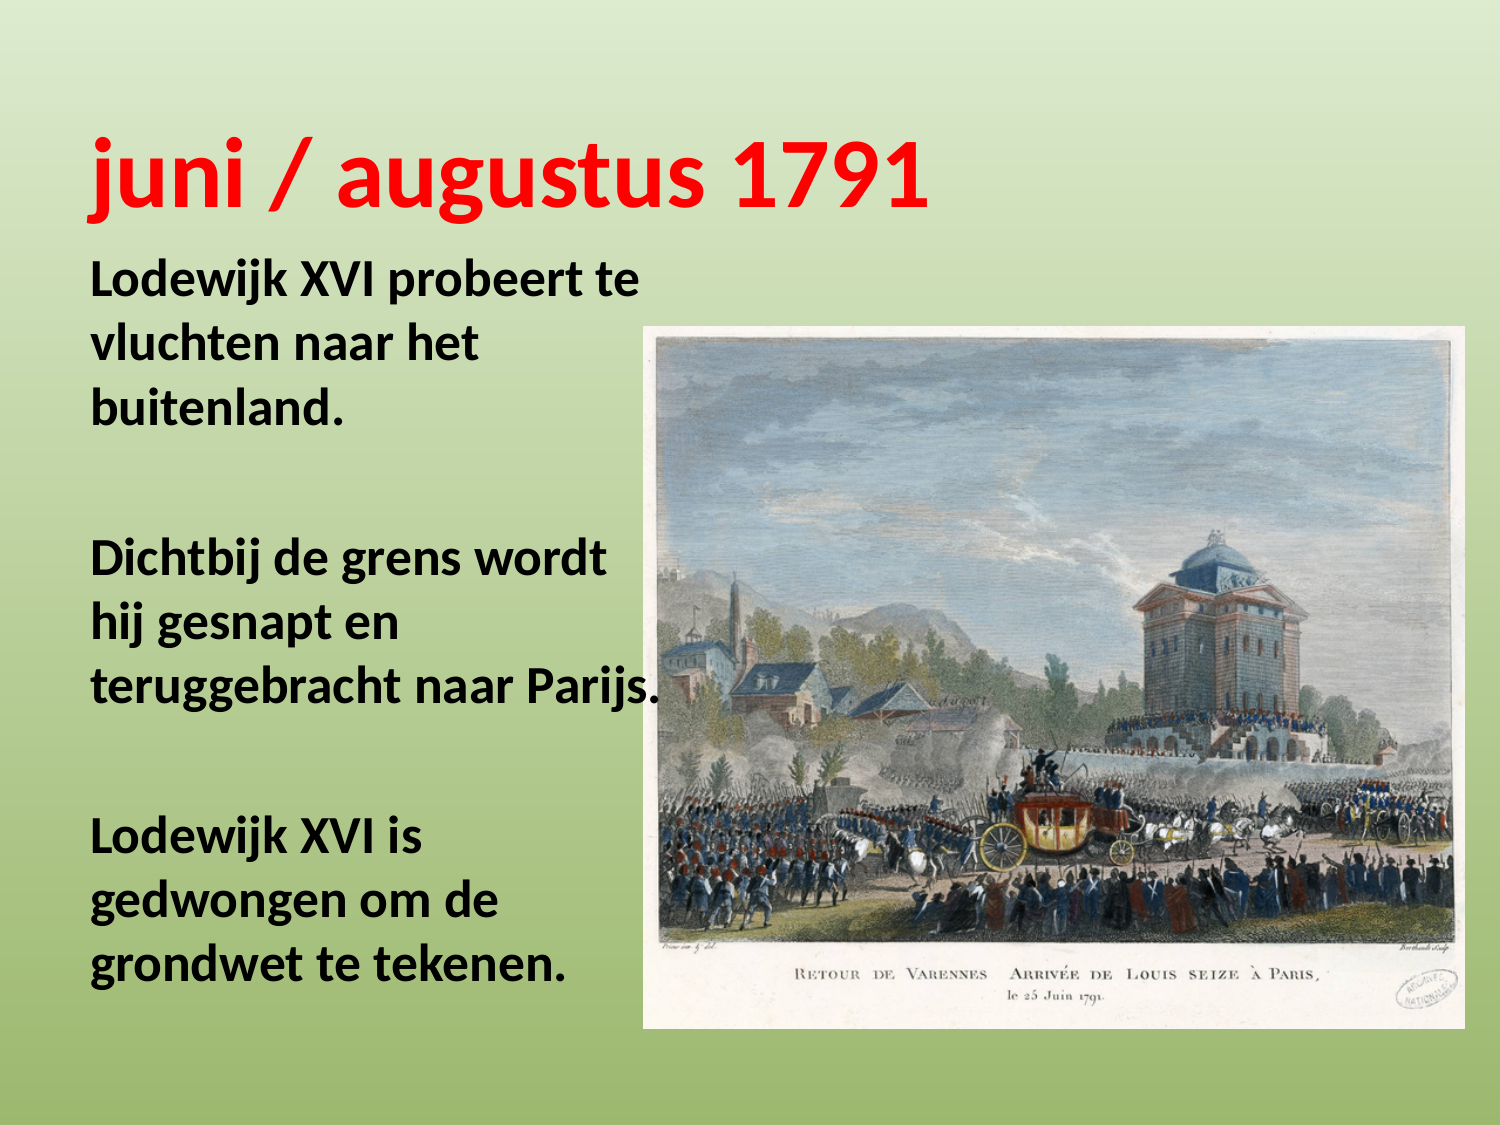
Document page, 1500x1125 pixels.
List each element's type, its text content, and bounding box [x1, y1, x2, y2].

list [643, 326, 1465, 1030]
list Lodewijk XVI probeert te vluchten naar het buitenland. Dichtbij de grens wordt hij gesnapt en teruggebracht naar Parijs. Lodewijk XVI is gedwongen om de grondwet te tekenen. [75, 235, 680, 1005]
title juni / augustus 1791 [75, 44, 1022, 236]
